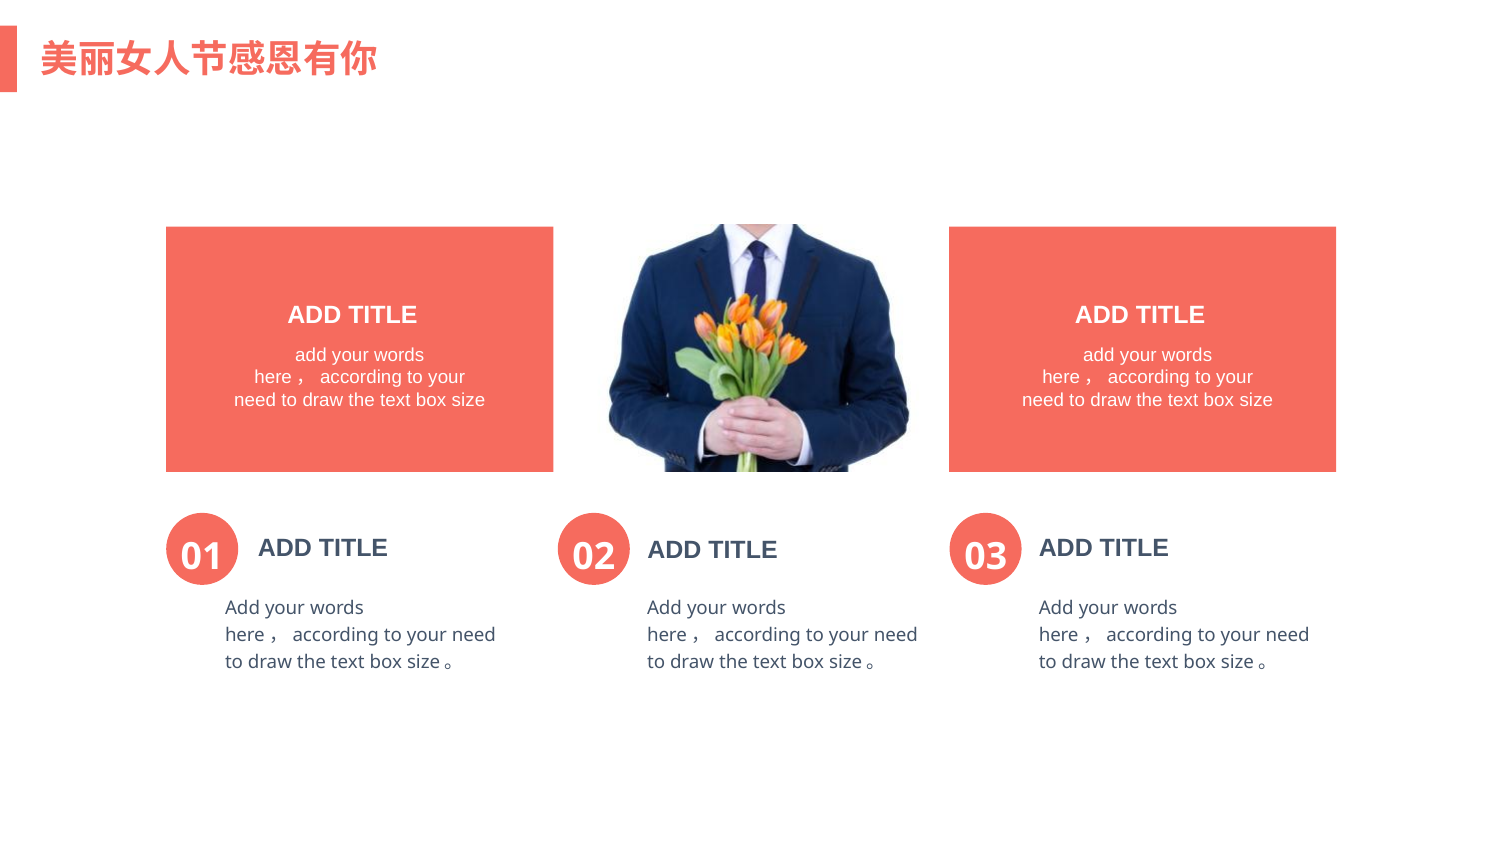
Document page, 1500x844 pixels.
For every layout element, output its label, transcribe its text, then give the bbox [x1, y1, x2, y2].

text_box 01 [166, 526, 238, 583]
text_box [566, 512, 622, 526]
text_box ADD TITLE [208, 298, 497, 329]
text_box 02 [558, 526, 630, 583]
text_box ADD TITLE [1038, 531, 1327, 562]
text_box [957, 512, 1014, 526]
text_box add your words here，according to your need to draw the text box size [233, 342, 486, 411]
text_box ADD TITLE [647, 533, 936, 564]
text_box [949, 226, 1337, 472]
text_box Add your words here，according to your need to draw the text box size。 [1038, 591, 1311, 673]
text_box [174, 512, 230, 526]
text_box 03 [950, 526, 1021, 583]
text_box 美丽女人节感恩有你 [29, 29, 459, 86]
picture [566, 224, 938, 473]
text_box Add your words here，according to your need to draw the text box size。 [225, 591, 497, 673]
text_box [0, 24, 19, 94]
text_box add your words here，according to your need to draw the text box size [1021, 342, 1274, 411]
text_box [166, 226, 554, 472]
text_box ADD TITLE [996, 298, 1285, 329]
text_box Add your words here，according to your need to draw the text box size。 [647, 591, 919, 673]
text_box ADD TITLE [257, 531, 546, 562]
